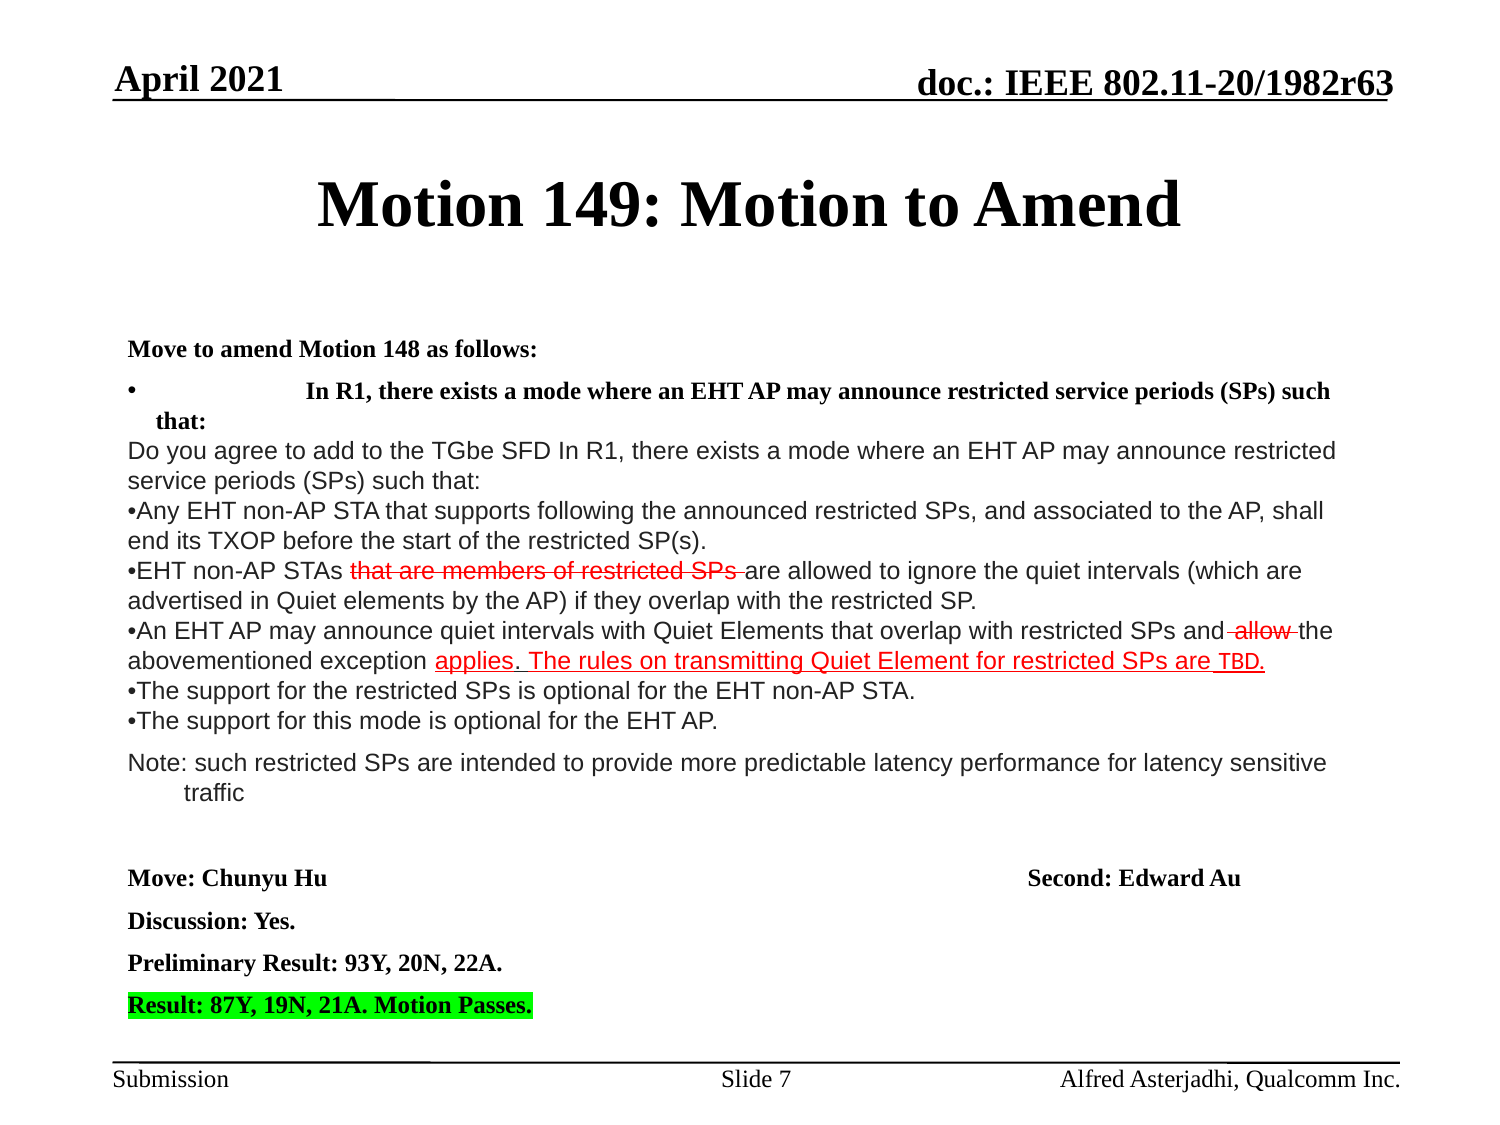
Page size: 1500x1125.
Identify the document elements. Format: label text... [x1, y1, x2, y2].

list Move to amend Motion 148 as follows: In R1, there exists a mode where an EHT AP may announce restricted service periods (SPs) such that: Do you agree to add to the TGbe SFD In R1, there exists a mode where an EHT AP may announce restricted service periods (SPs) such that: •Any EHT non-AP STA that supports following the announced restricted SPs, and associated to the AP, shall end its TXOP before the start of the restricted SP(s). •EHT non-AP STAs that are members of restricted SPs are allowed to ignore the quiet intervals (which are advertised in Quiet elements by the AP) if they overlap with the restricted SP. •An EHT AP may announce quiet intervals with Quiet Elements that overlap with restricted SPs and allow the abovementioned exception applies. The rules on transmitting Quiet Element for restricted SPs are TBD. •The support for the restricted SPs is optional for the EHT non-AP STA. •The support for this mode is optional for the EHT AP. Note: such restricted SPs are intended to provide more predictable latency performance for latency sensitive traffic Move: Chunyu Hu Second: Edward Au Discussion: Yes. Preliminary Result: 93Y, 20N, 22A. Result: 87Y, 19N, 21A. Motion Passes. [112, 324, 1388, 1000]
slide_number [114, 54, 423, 100]
title Motion 149: Motion to Amend [112, 112, 1388, 288]
slide_number Slide 7 [712, 1061, 800, 1123]
footer Alfred Asterjadhi, Qualcomm Inc. [878, 1061, 1402, 1093]
